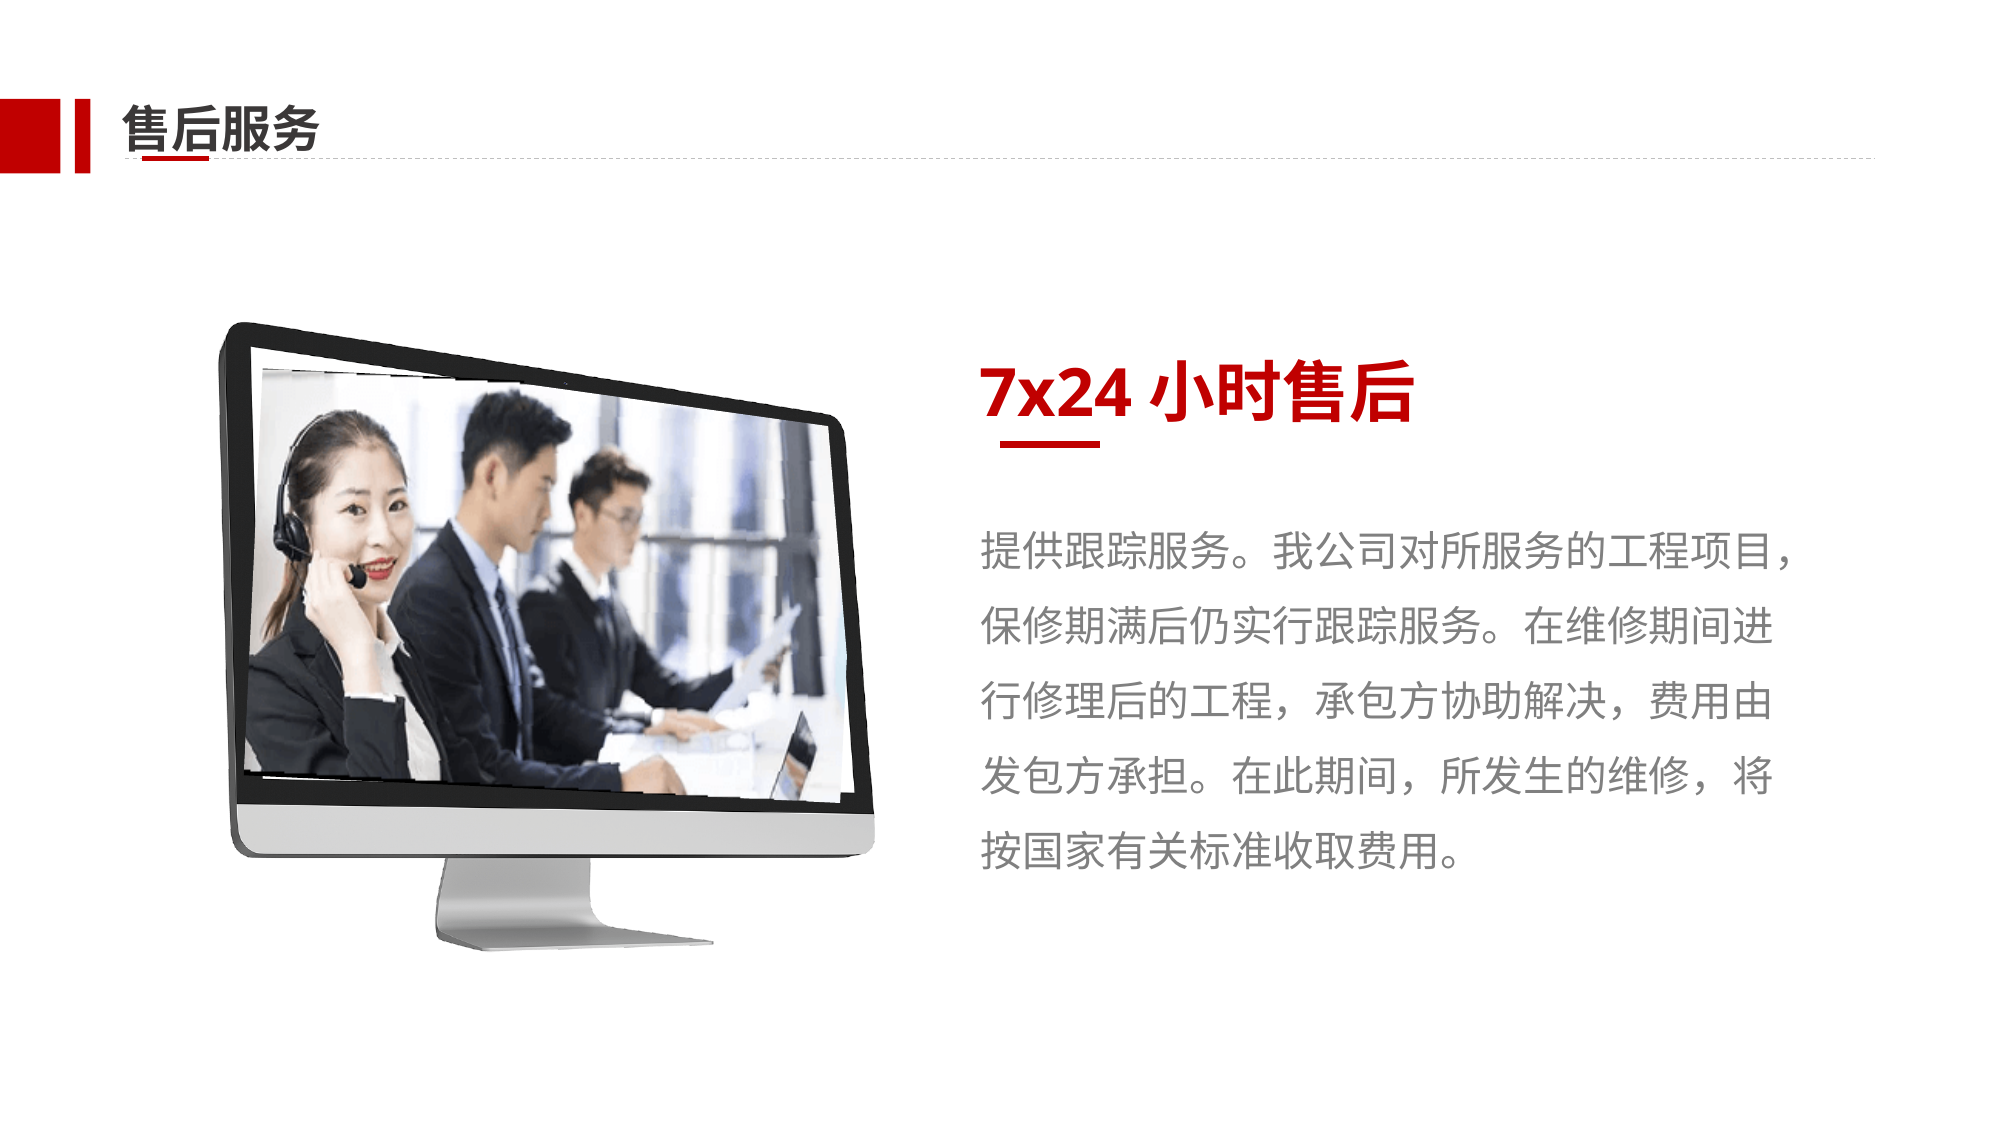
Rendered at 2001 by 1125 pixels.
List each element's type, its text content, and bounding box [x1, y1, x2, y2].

text_box 提供跟踪服务。我公司对所服务的工程项目，保修期满后仍实行跟踪服务。在维修期间进行修理后的工程，承包方协助解决，费用由发包方承担。在此期间，所发生的维修，将按国家有关标准收取费用。 [1018, 492, 1793, 883]
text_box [67, 254, 1018, 1012]
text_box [966, 342, 1430, 445]
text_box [0, 72, 1875, 174]
